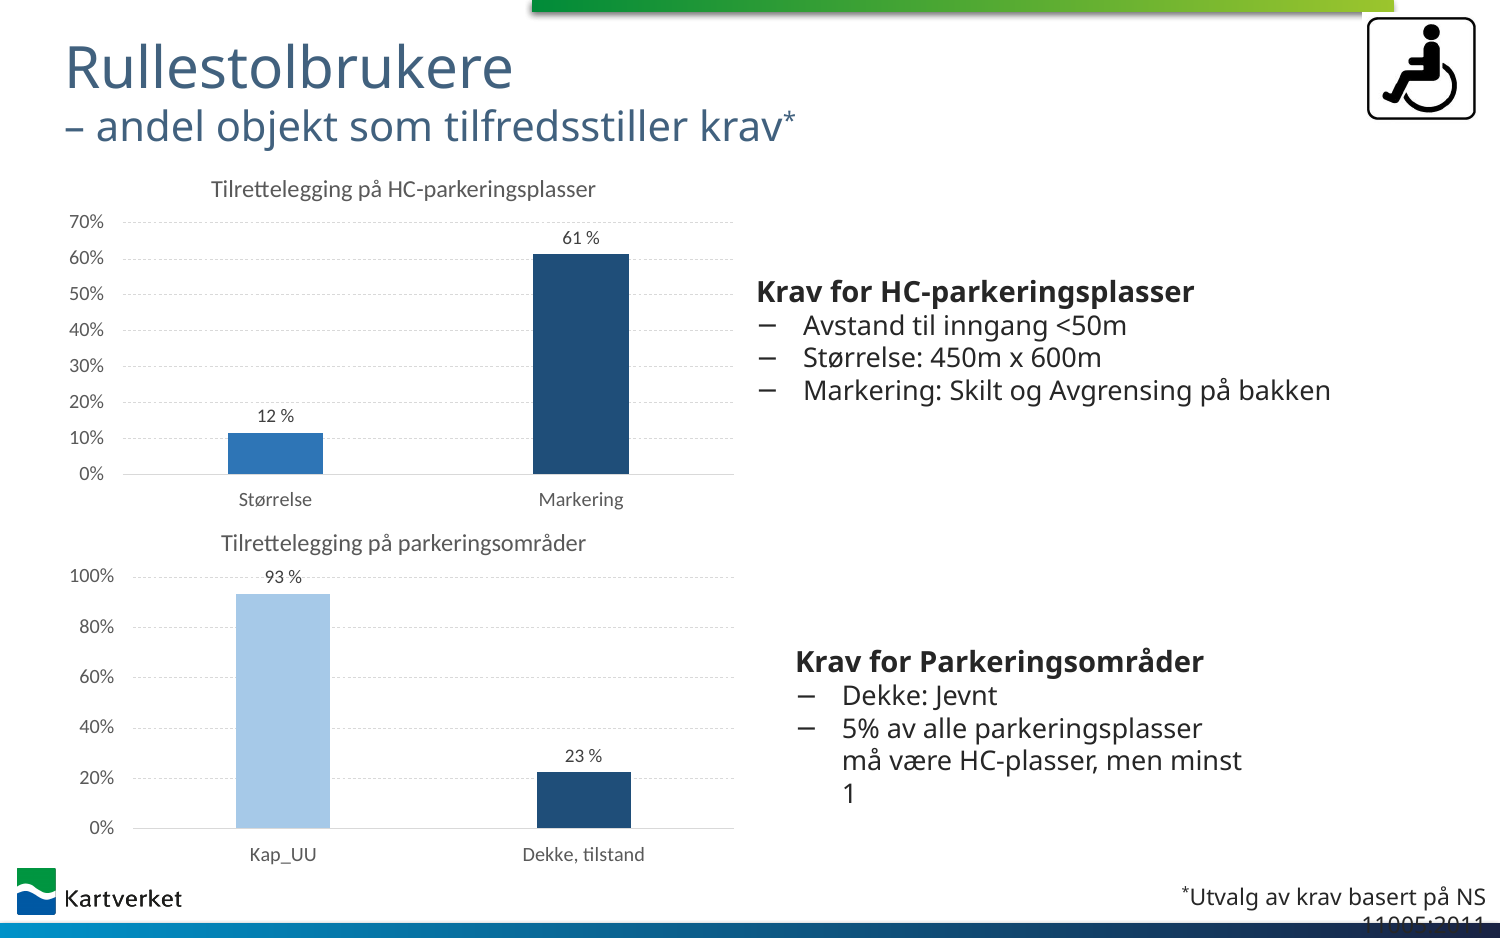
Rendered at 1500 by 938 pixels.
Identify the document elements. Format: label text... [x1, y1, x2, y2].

text_box Krav for Parkeringsområder Dekke: Jevnt 5% av alle parkeringsplasser må være HC-plasser, men minst 1 [780, 636, 1261, 816]
text_box *Utvalg av krav basert på NS 11005:2011 [1068, 873, 1500, 938]
picture [62, 166, 746, 519]
picture [62, 520, 746, 874]
text_box Krav for HC-parkeringsplasser Avstand til inngang <50m Størrelse: 450m x 600m Markering: Skilt og Avgrensing på bakken [750, 265, 1346, 413]
picture [1362, 12, 1481, 126]
text_box Rullestolbrukere – andel objekt som tilfredsstiller krav* [49, 25, 1431, 158]
